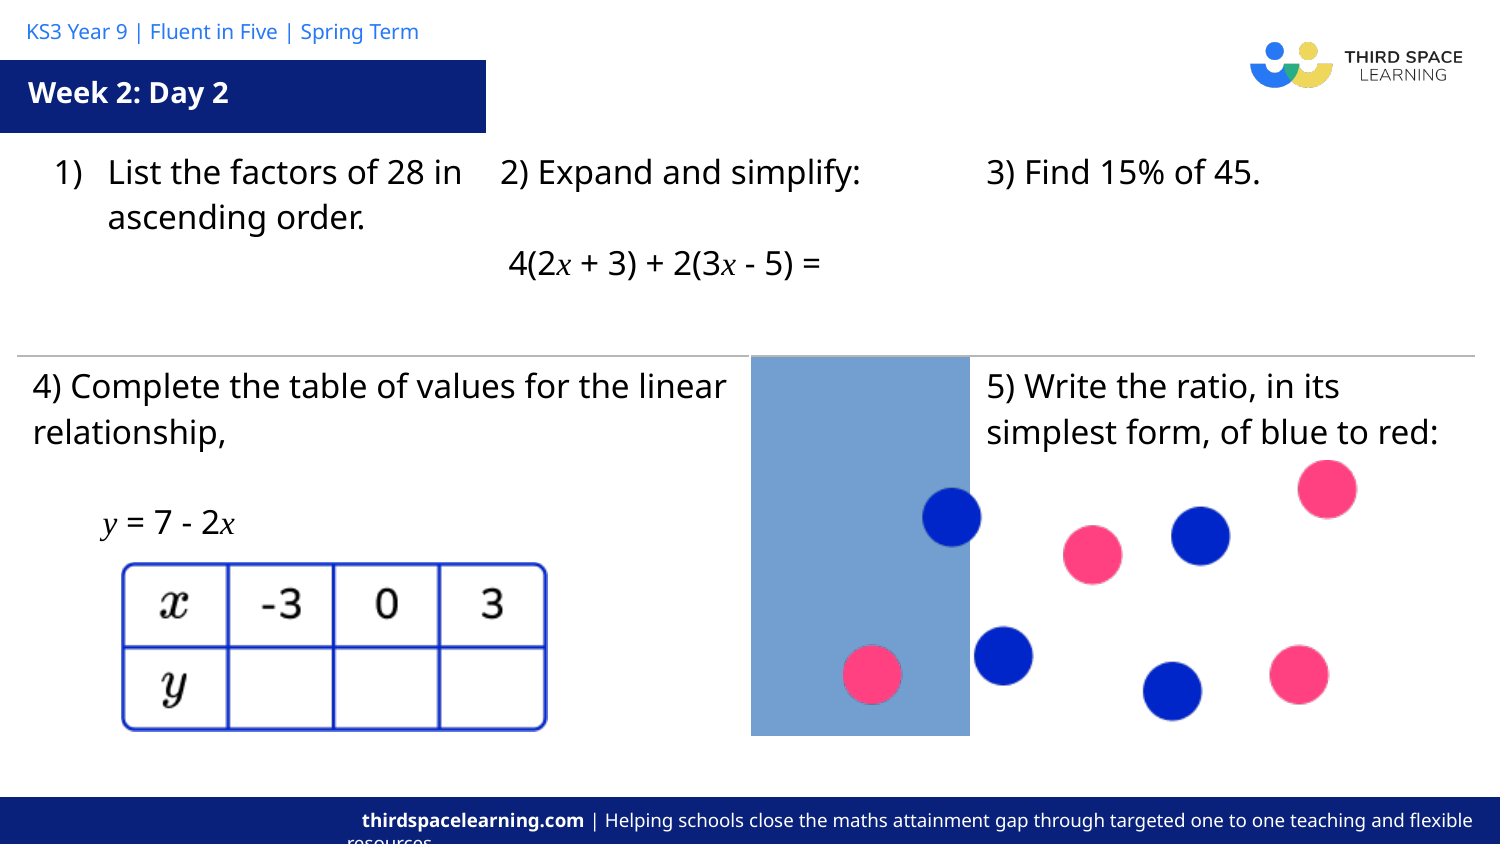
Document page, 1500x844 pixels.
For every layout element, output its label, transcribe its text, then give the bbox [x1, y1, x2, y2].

text_box Week 2: Day 2 [13, 59, 383, 125]
table_cell 5) Write the ratio, in its simplest form, of blue to red: [972, 357, 1474, 735]
table_header 3) Find 15% of 45. [972, 142, 1474, 355]
table_header 2) Expand and simplify: 4(2x + 3) + 2(3x - 5) = [486, 142, 970, 355]
picture [842, 460, 1364, 728]
table_header List the factors of 28 in ascending order. [19, 142, 484, 355]
picture [1250, 33, 1465, 99]
table_cell 4) Complete the table of values for the linear relationship, y = 7 - 2x [19, 357, 749, 735]
picture [120, 562, 548, 732]
